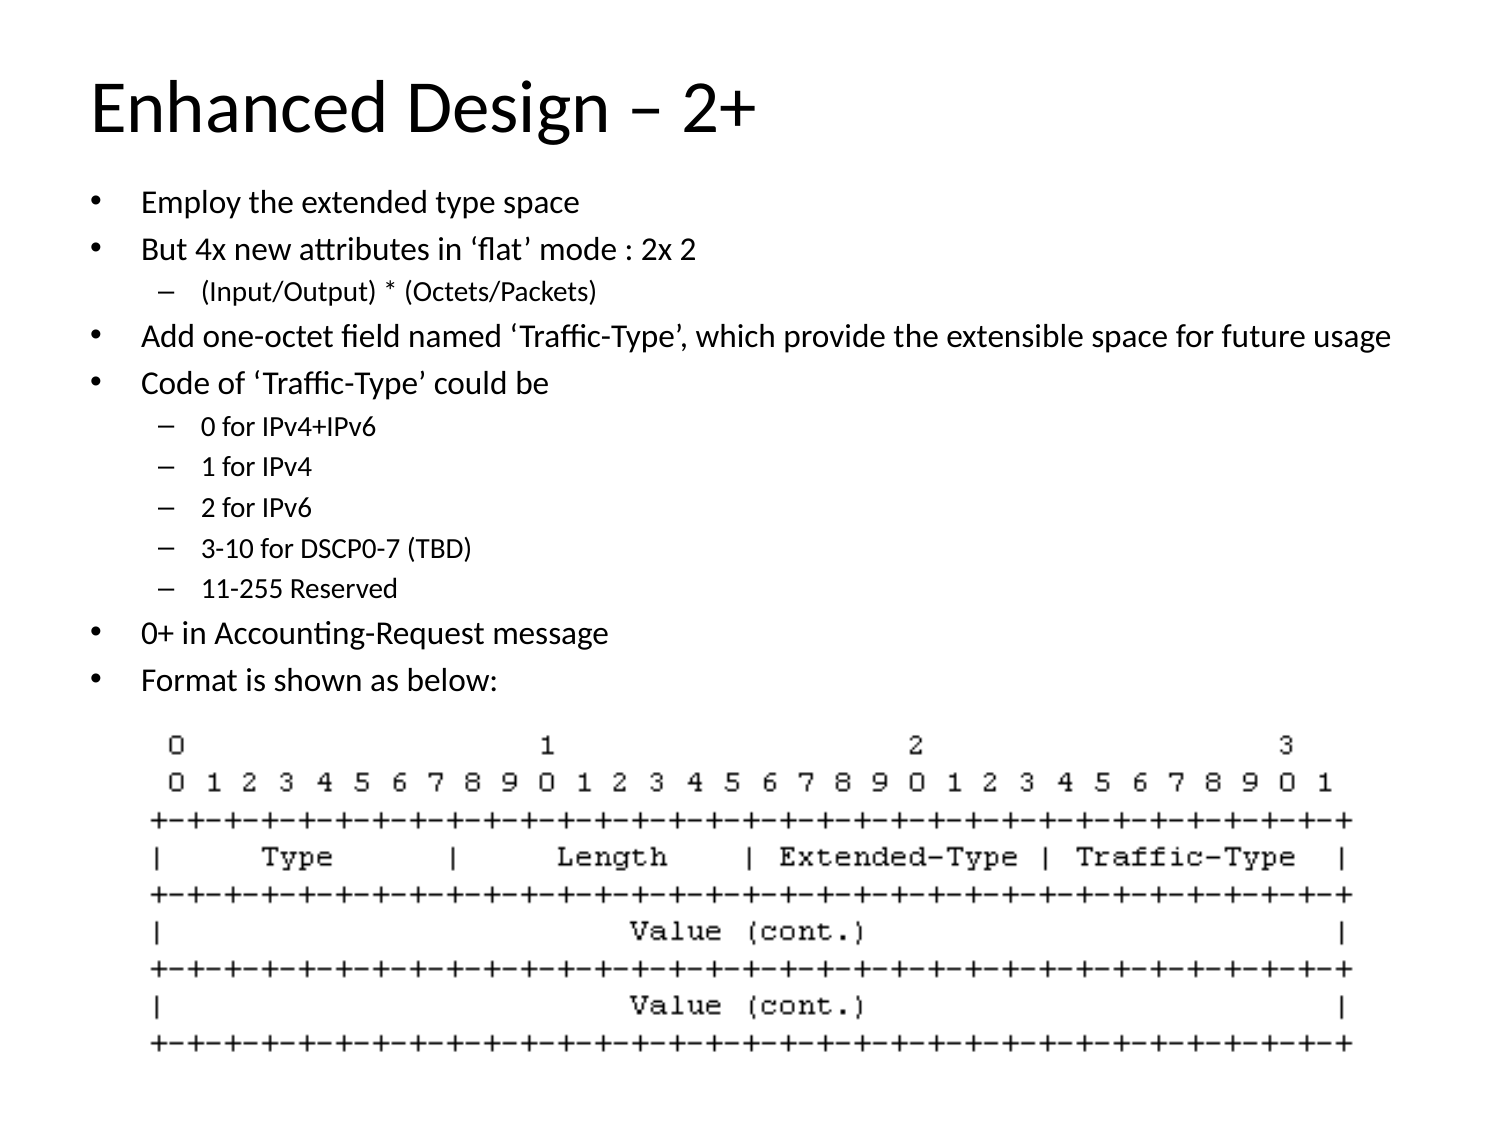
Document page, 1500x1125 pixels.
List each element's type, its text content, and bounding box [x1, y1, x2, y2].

list Employ the extended type space But 4x new attributes in ‘flat’ mode : 2x 2 (Input/Output) * (Octets/Packets) Add one-octet field named ‘Traffic-Type’, which provide the extensible space for future usage Code of ‘Traffic-Type’ could be 0 for IPv4+IPv6 1 for IPv4 2 for IPv6 3-10 for DSCP0-7 (TBD) 11-255 Reserved 0+ in Accounting-Request message Format is shown as below: [75, 172, 1425, 728]
title Enhanced Design – 2+ [75, 45, 1425, 161]
picture [147, 727, 1363, 1059]
